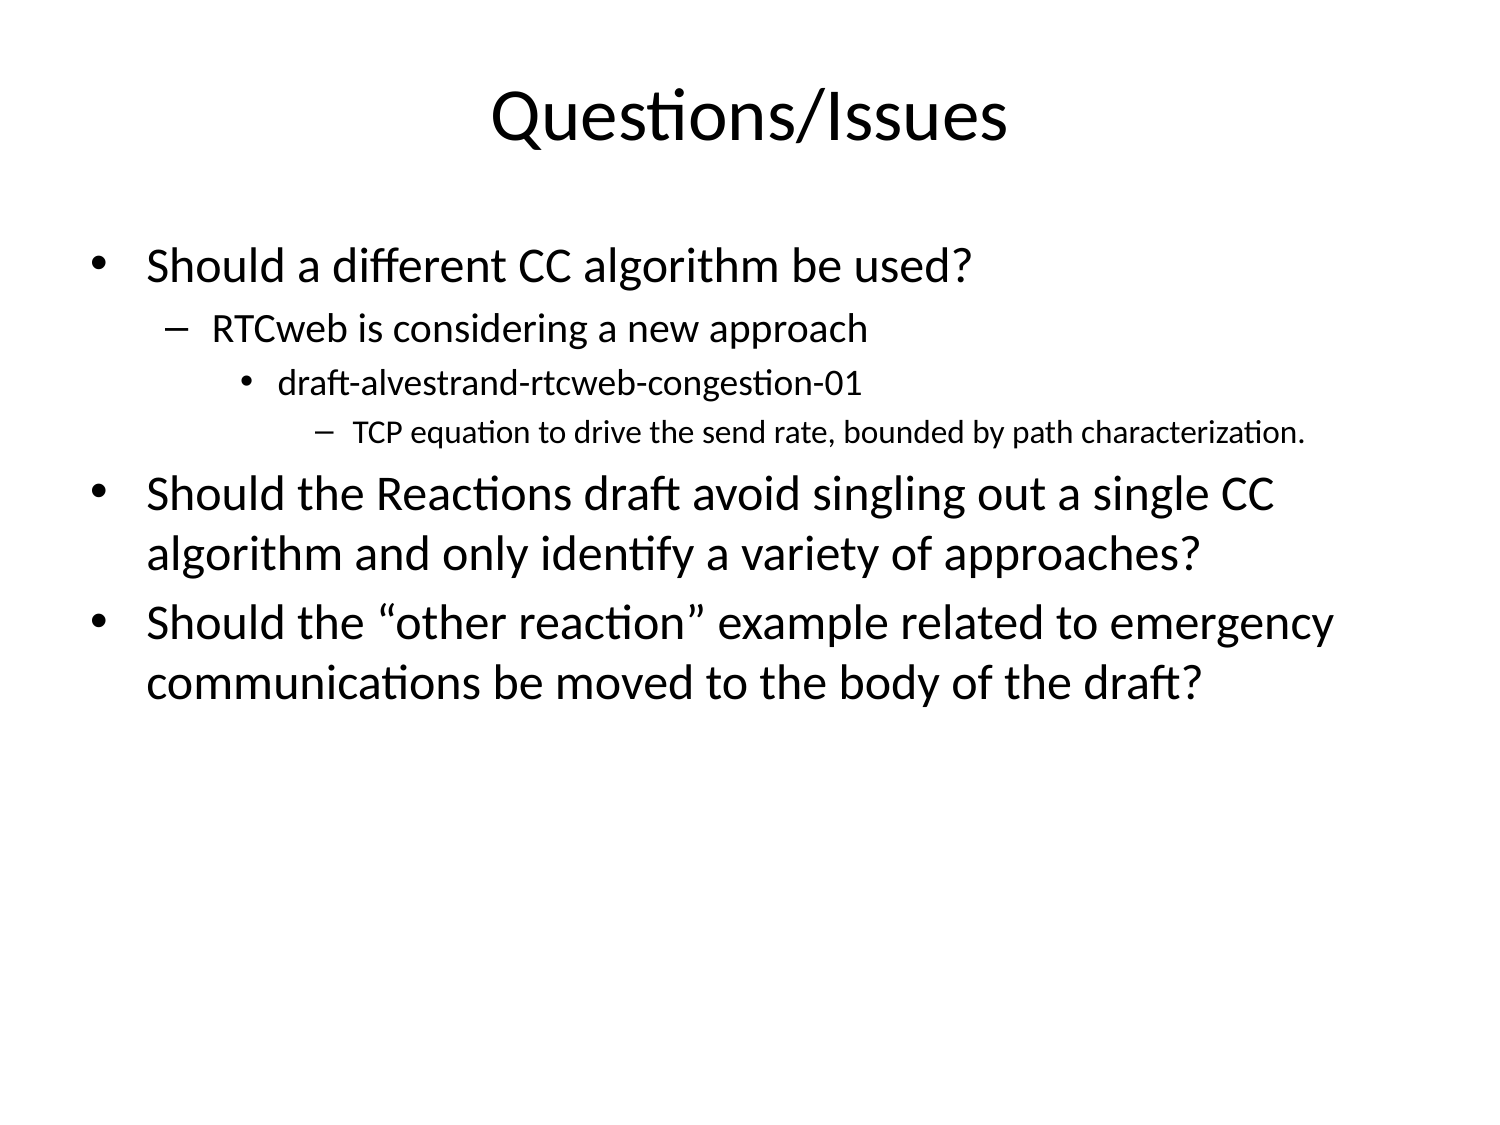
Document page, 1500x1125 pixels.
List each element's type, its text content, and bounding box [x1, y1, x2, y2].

list Should a different CC algorithm be used? RTCweb is considering a new approach draft-alvestrand-rtcweb-congestion-01 TCP equation to drive the send rate, bounded by path characterization. Should the Reactions draft avoid singling out a single CC algorithm and only identify a variety of approaches? Should the “other reaction” example related to emergency communications be moved to the body of the draft? [74, 224, 1426, 1006]
title Questions/Issues [74, 44, 1426, 176]
